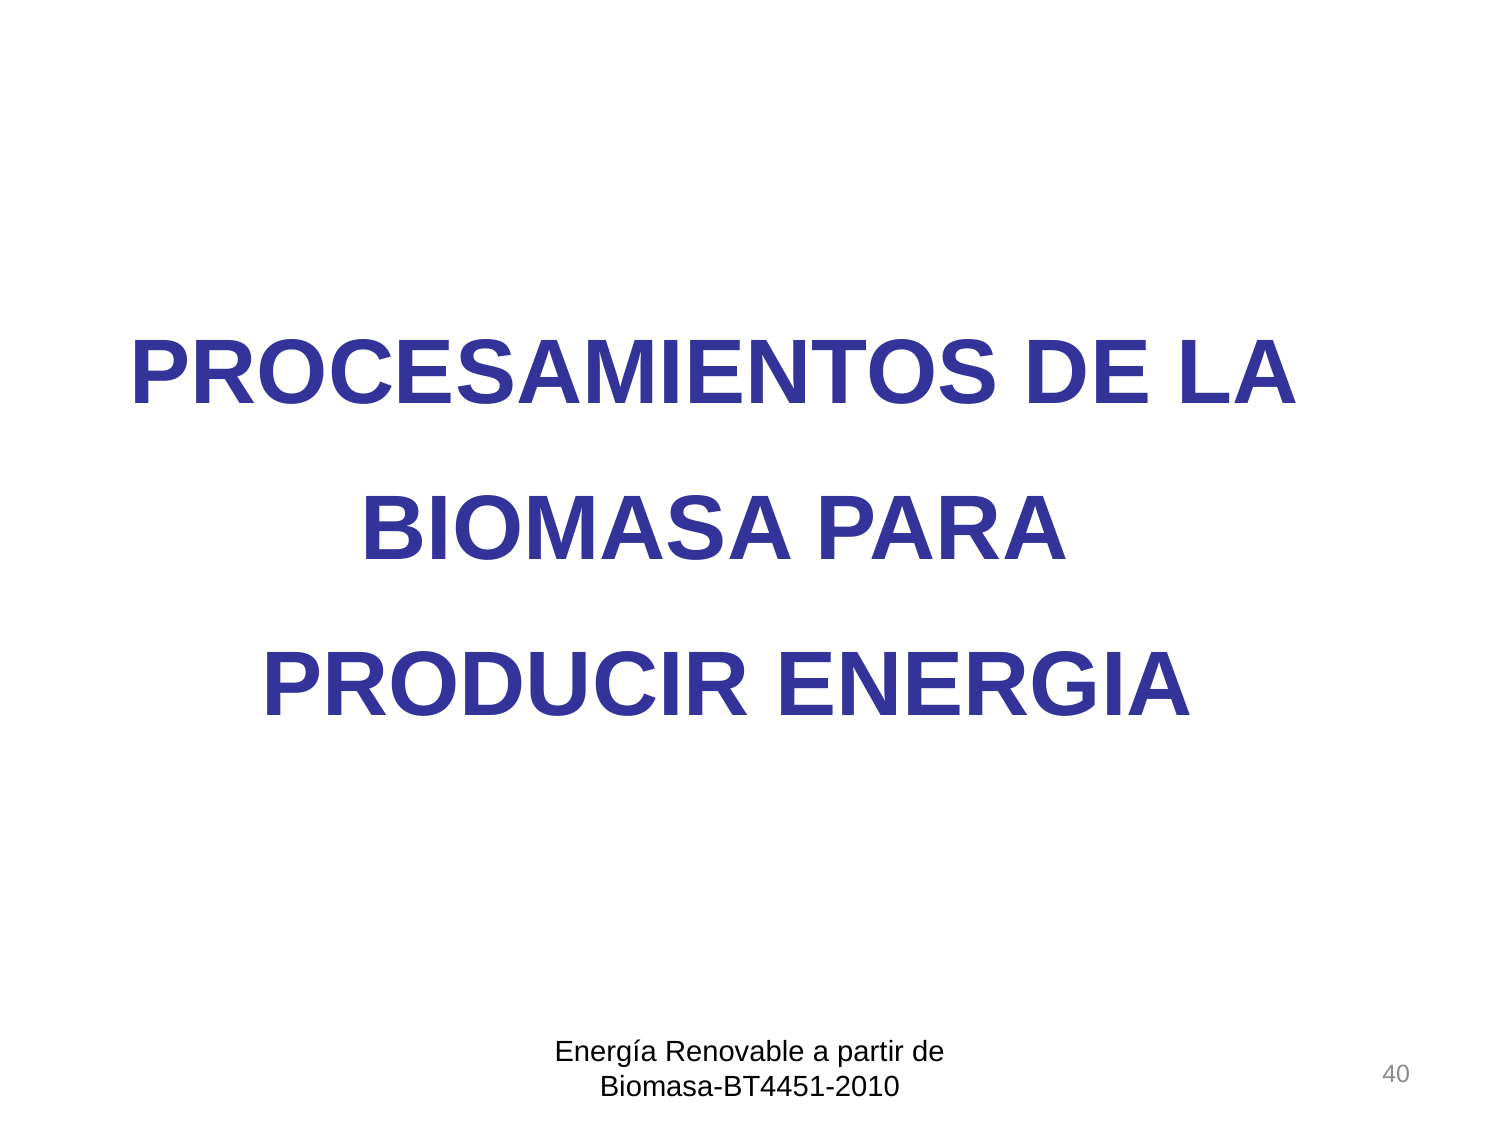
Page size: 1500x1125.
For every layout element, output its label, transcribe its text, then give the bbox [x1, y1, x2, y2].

text_box PROCESAMIENTOS DE LA BIOMASA PARA PRODUCIR ENERGIA [93, 304, 1336, 741]
text_box 40 [1074, 1042, 1425, 1103]
footer Energía Renovable a partir de Biomasa-BT4451-2010 [512, 1024, 988, 1103]
